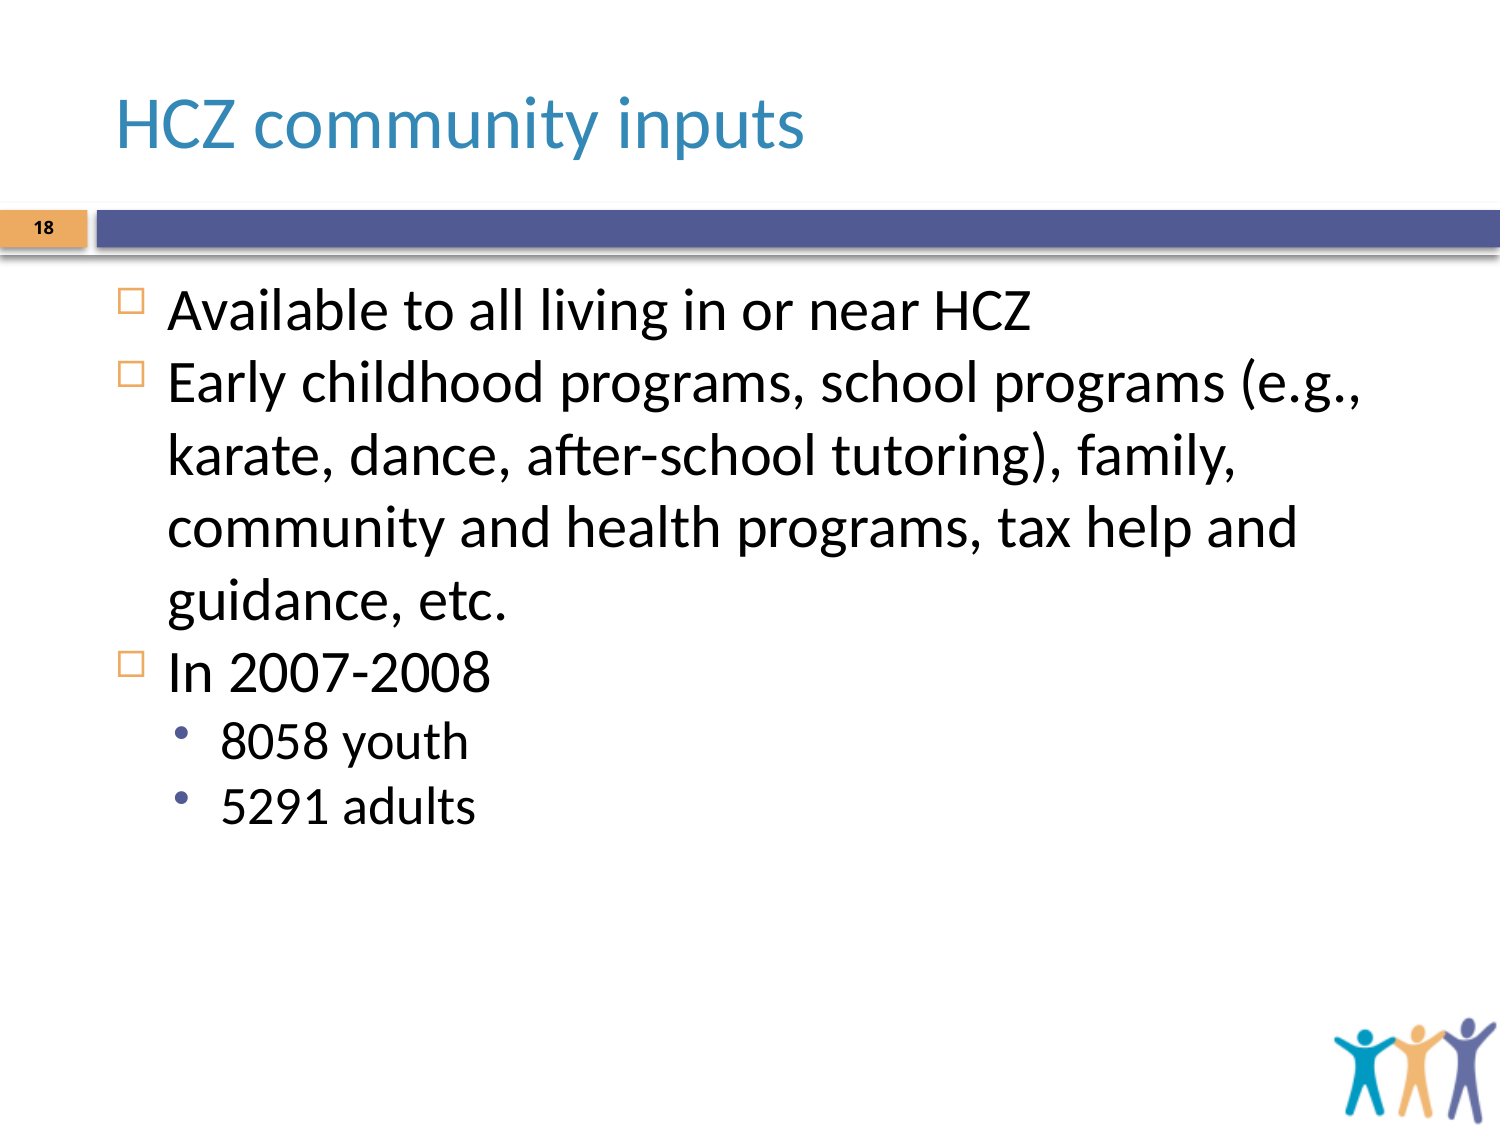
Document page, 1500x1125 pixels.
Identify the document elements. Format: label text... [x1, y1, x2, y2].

title HCZ community inputs [100, 37, 1438, 200]
slide_number 18 [0, 208, 88, 249]
list Available to all living in or near HCZ Early childhood programs, school programs (e.g., karate, dance, after-school tutoring), family, community and health programs, tax help and guidance, etc. In 2007-2008 8058 youth 5291 adults [100, 262, 1438, 1125]
